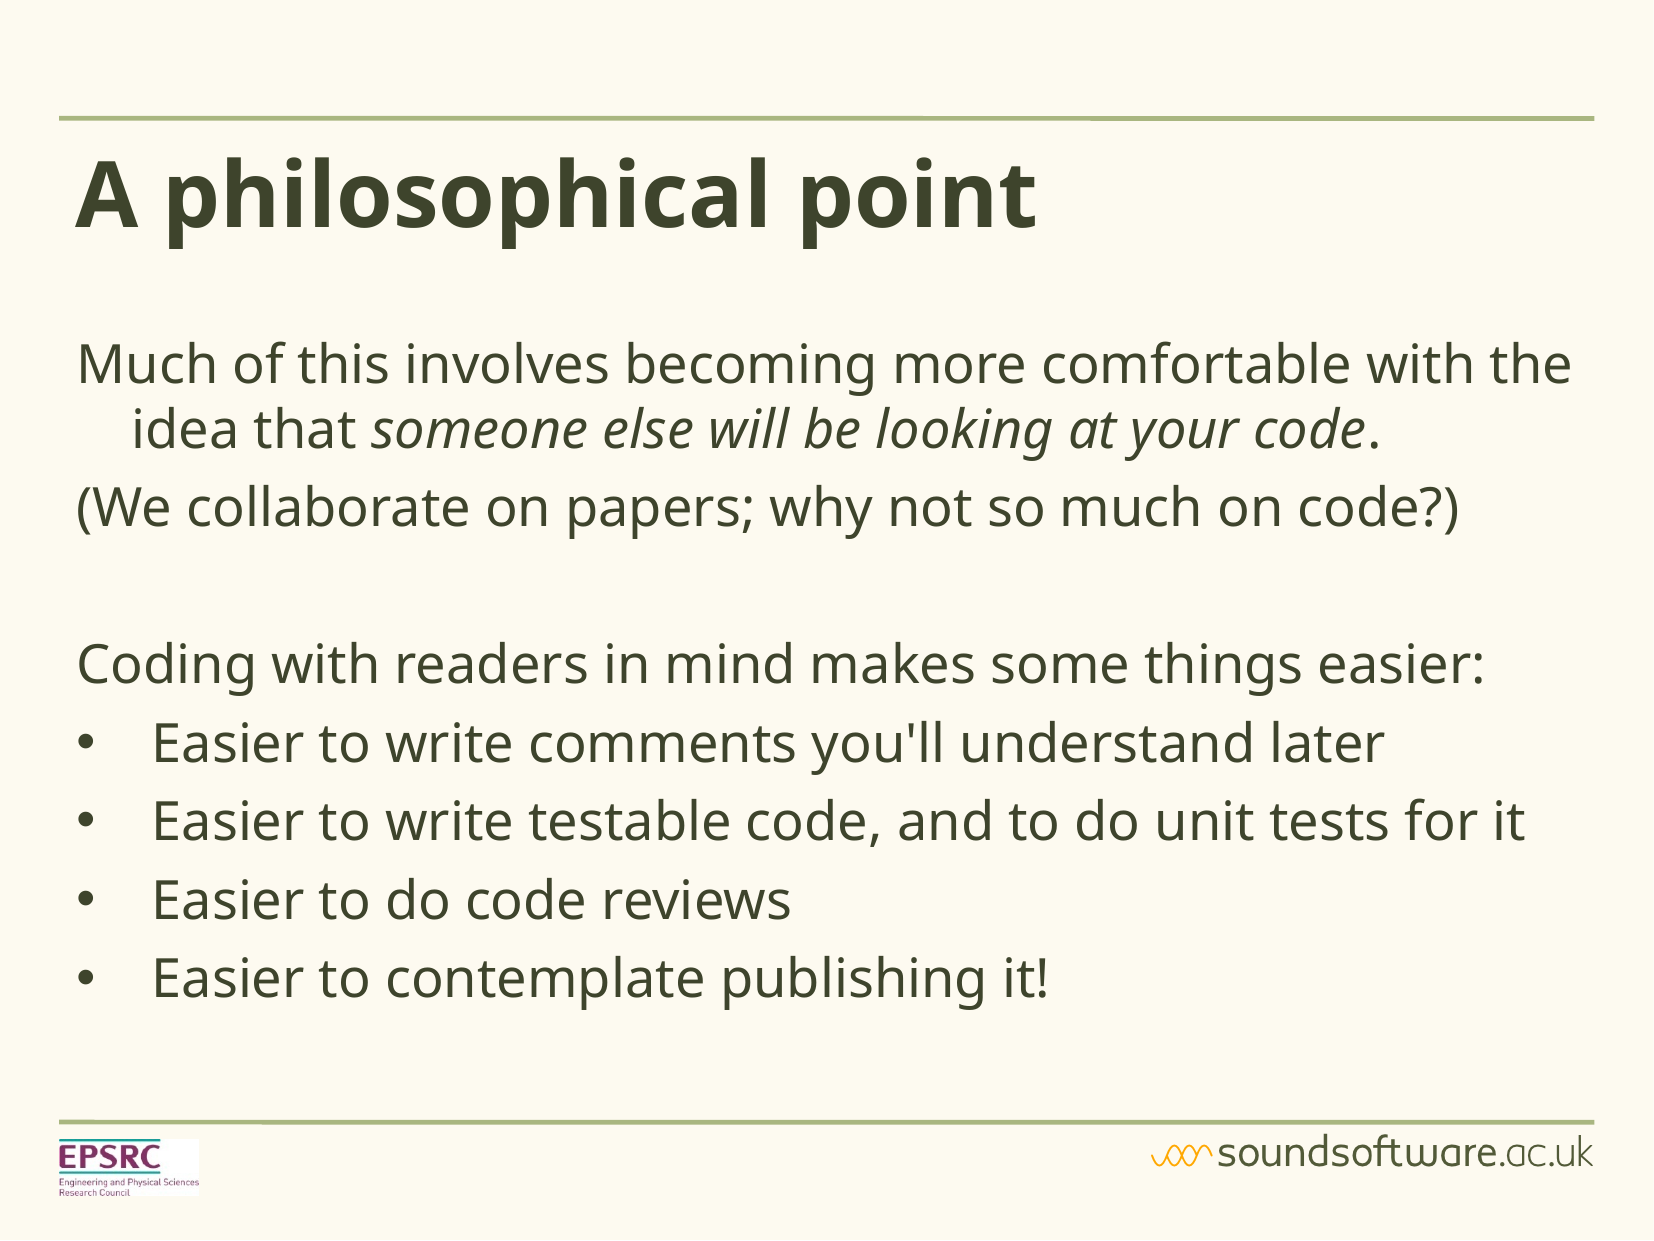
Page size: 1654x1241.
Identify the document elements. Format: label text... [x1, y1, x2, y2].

picture [1151, 1133, 1593, 1167]
picture [59, 1139, 199, 1196]
title A philosophical point [59, 118, 1592, 264]
list Much of this involves becoming more comfortable with the idea that someone else will be looking at your code. (We collaborate on papers; why not so much on code?) Coding with readers in mind makes some things easier: Easier to write comments you'll understand later Easier to write testable code, and to do unit tests for it Easier to do code reviews Easier to contemplate publishing it! [59, 321, 1592, 1138]
